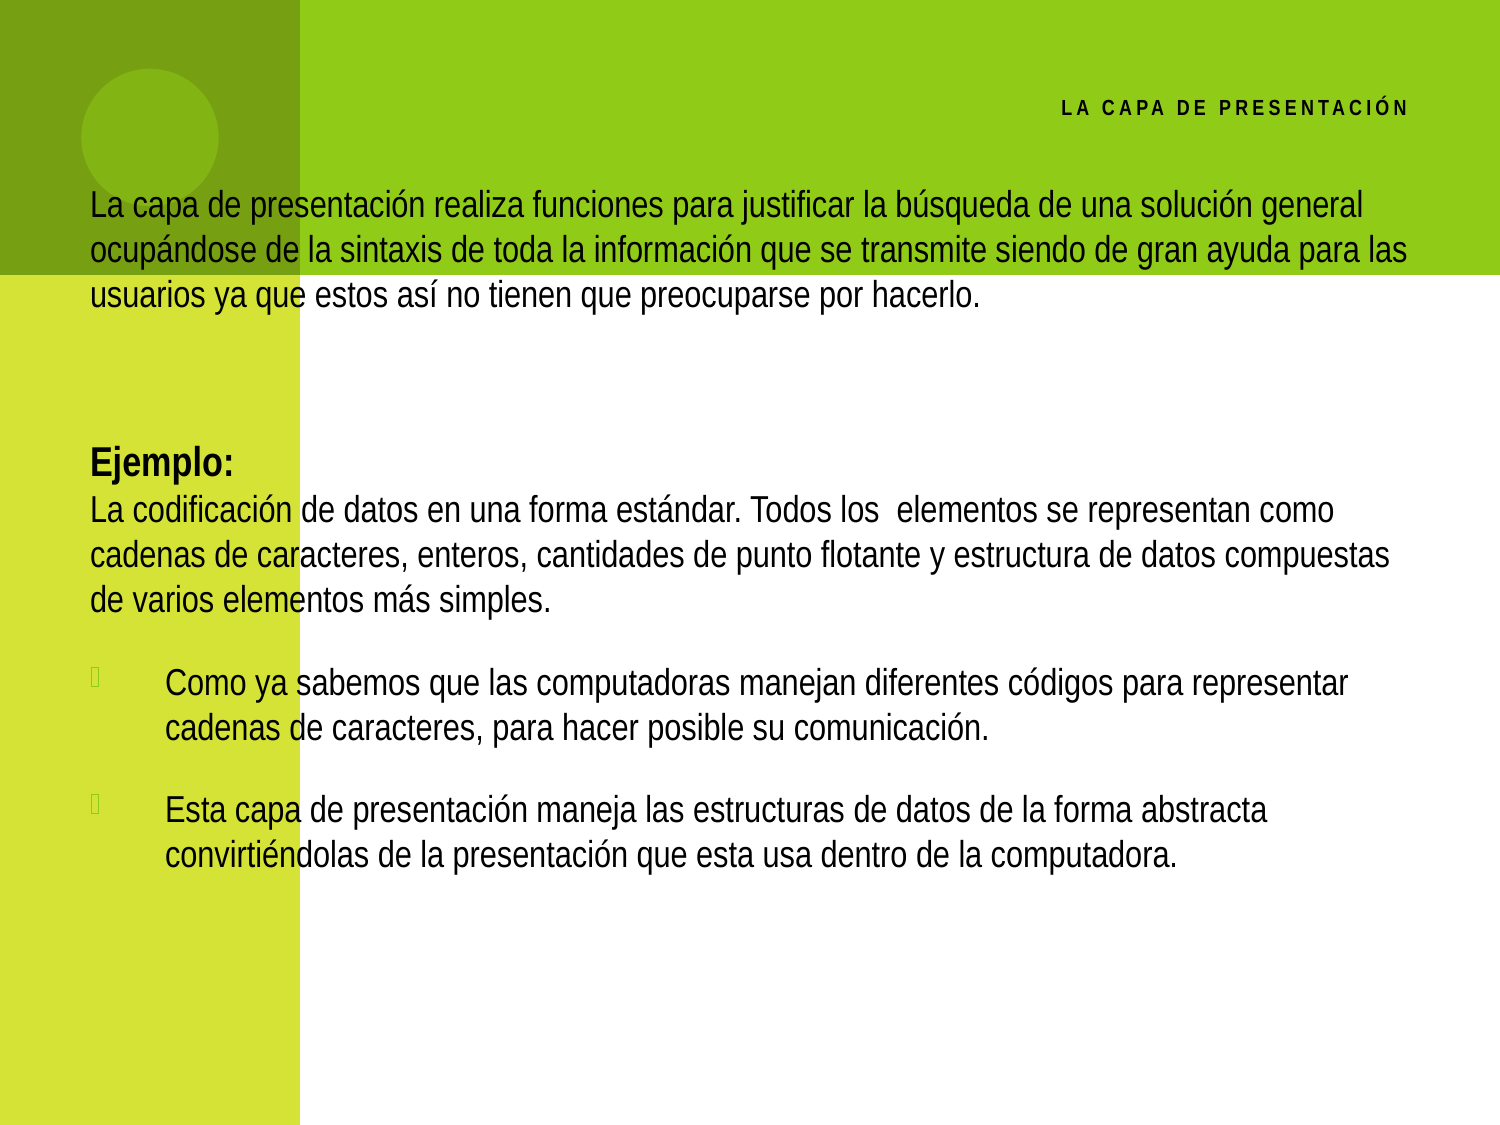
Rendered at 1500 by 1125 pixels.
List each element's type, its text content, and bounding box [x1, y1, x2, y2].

title La Capa de Presentación [76, 42, 1427, 171]
list La capa de presentación realiza funciones para justificar la búsqueda de una solución general ocupándose de la sintaxis de toda la información que se transmite siendo de gran ayuda para las usuarios ya que estos así no tienen que preocuparse por hacerlo. Ejemplo: La codificación de datos en una forma estándar. Todos los elementos se representan como cadenas de caracteres, enteros, cantidades de punto flotante y estructura de datos compuestas de varios elementos más simples. Como ya sabemos que las computadoras manejan diferentes códigos para representar cadenas de caracteres, para hacer posible su comunicación. Esta capa de presentación maneja las estructuras de datos de la forma abstracta convirtiéndolas de la presentación que esta usa dentro de la computadora. [75, 172, 1425, 1005]
